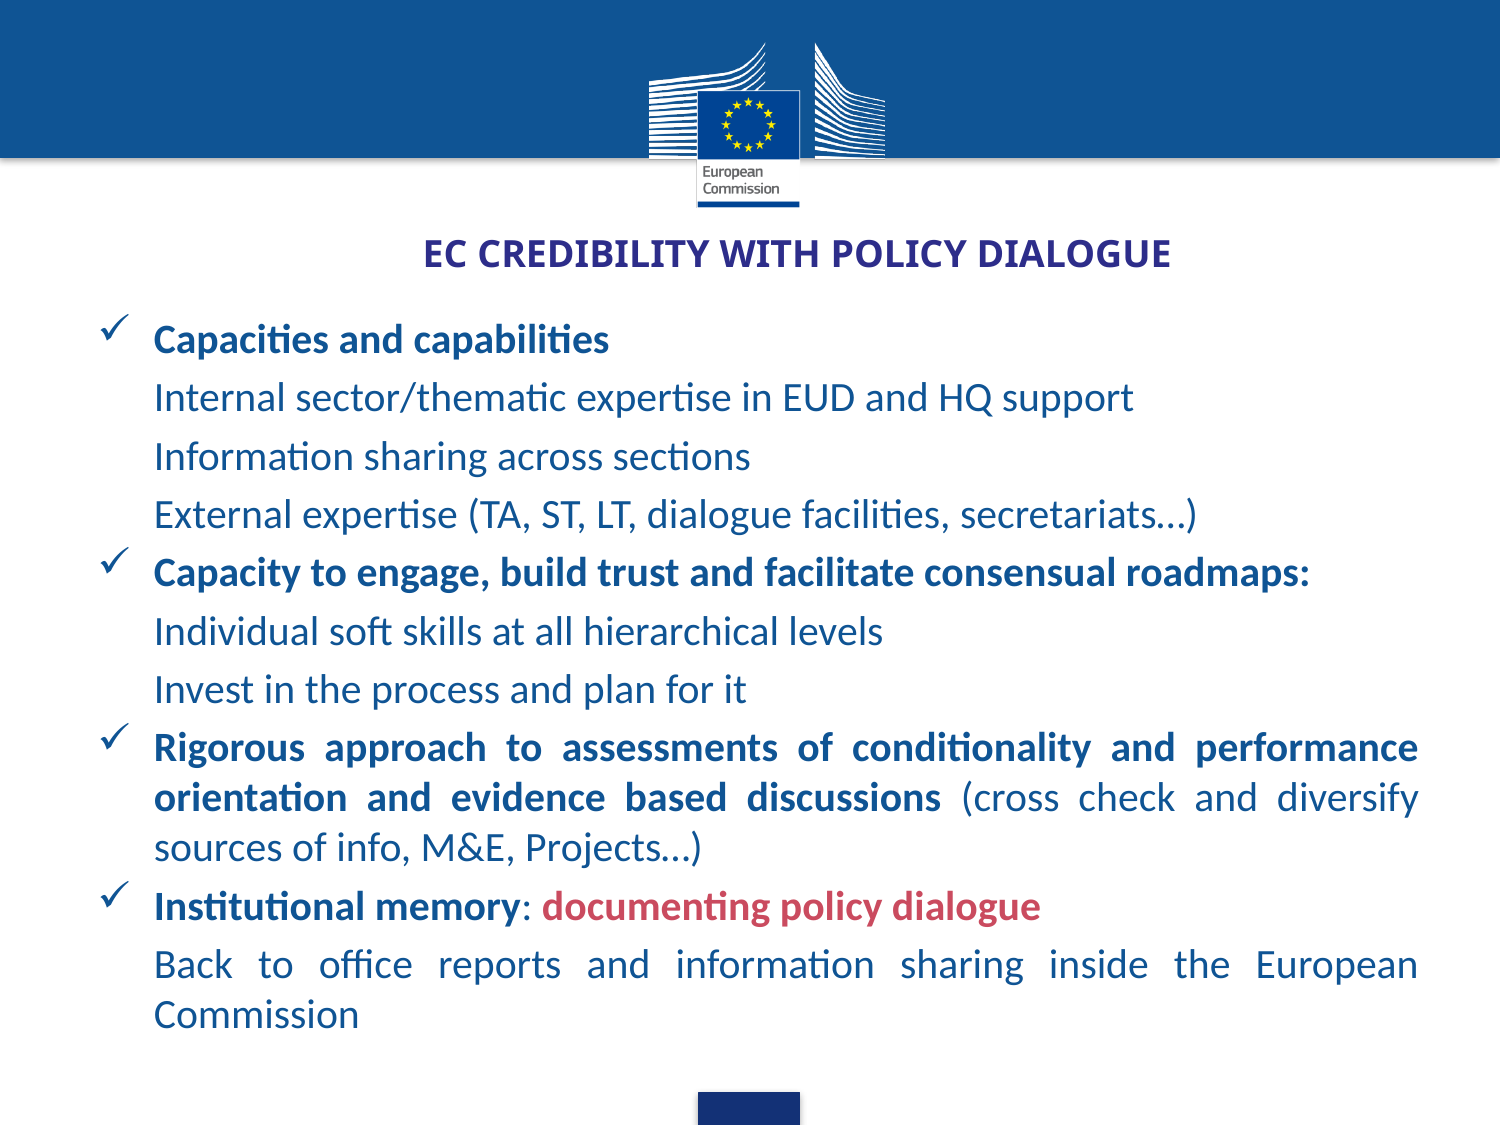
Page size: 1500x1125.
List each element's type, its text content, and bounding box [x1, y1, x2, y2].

picture [649, 42, 885, 208]
list Capacities and capabilities Internal sector/thematic expertise in EUD and HQ support Information sharing across sections External expertise (TA, ST, LT, dialogue facilities, secretariats…) Capacity to engage, build trust and facilitate consensual roadmaps: Individual soft skills at all hierarchical levels Invest in the process and plan for it Rigorous approach to assessments of conditionality and performance orientation and evidence based discussions (cross check and diversify sources of info, M&E, Projects…) Institutional memory: documenting policy dialogue Back to office reports and information sharing inside the European Commission [82, 303, 1435, 913]
title EC CREDIBILITY WITH POLICY DIALOGUE [235, 211, 1301, 293]
